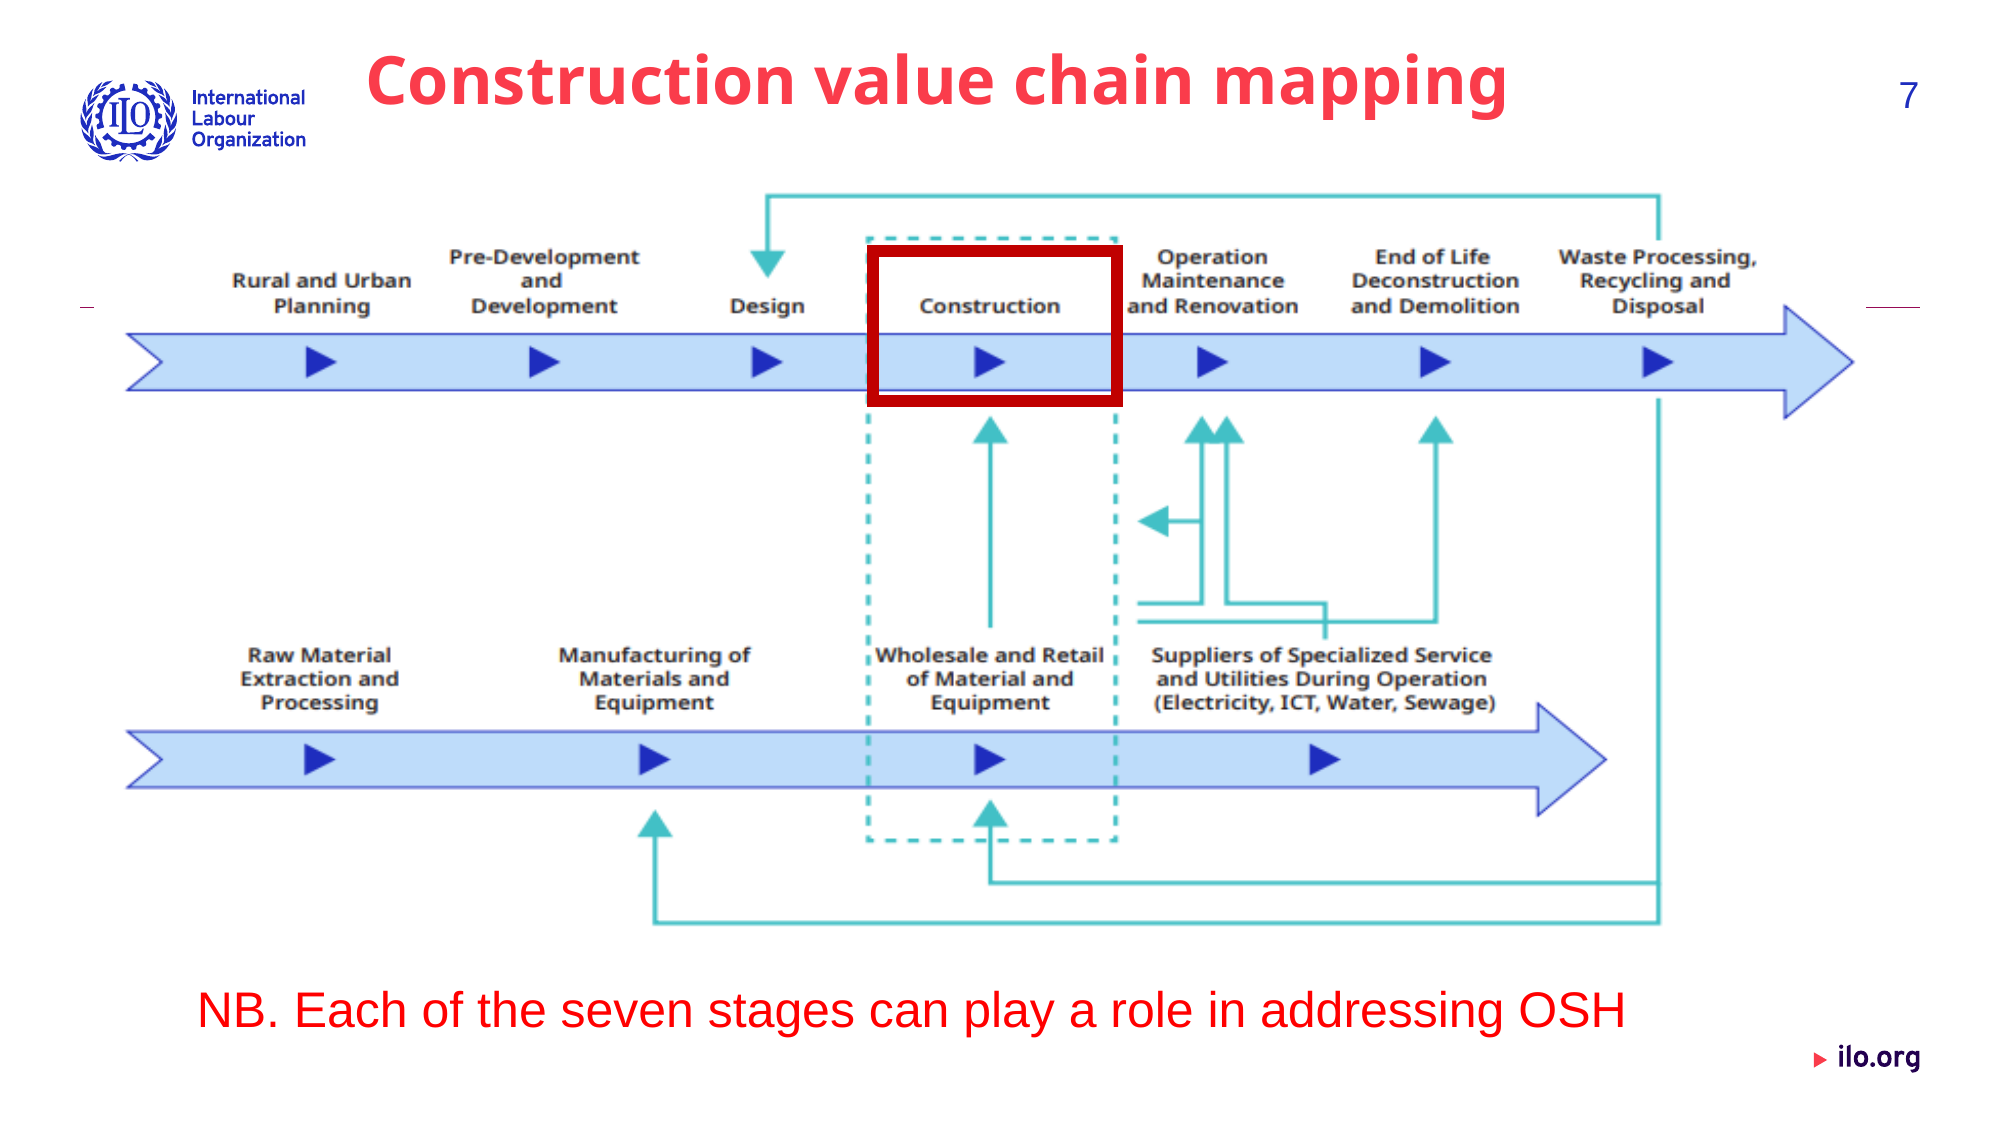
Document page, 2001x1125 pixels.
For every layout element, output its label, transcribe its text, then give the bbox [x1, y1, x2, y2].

picture [94, 165, 1866, 976]
text_box Construction value chain mapping [350, 30, 1698, 125]
slide_number 7 [1830, 70, 1920, 119]
text_box NB. Each of the seven stages can play a role in addressing OSH [182, 976, 1748, 1045]
